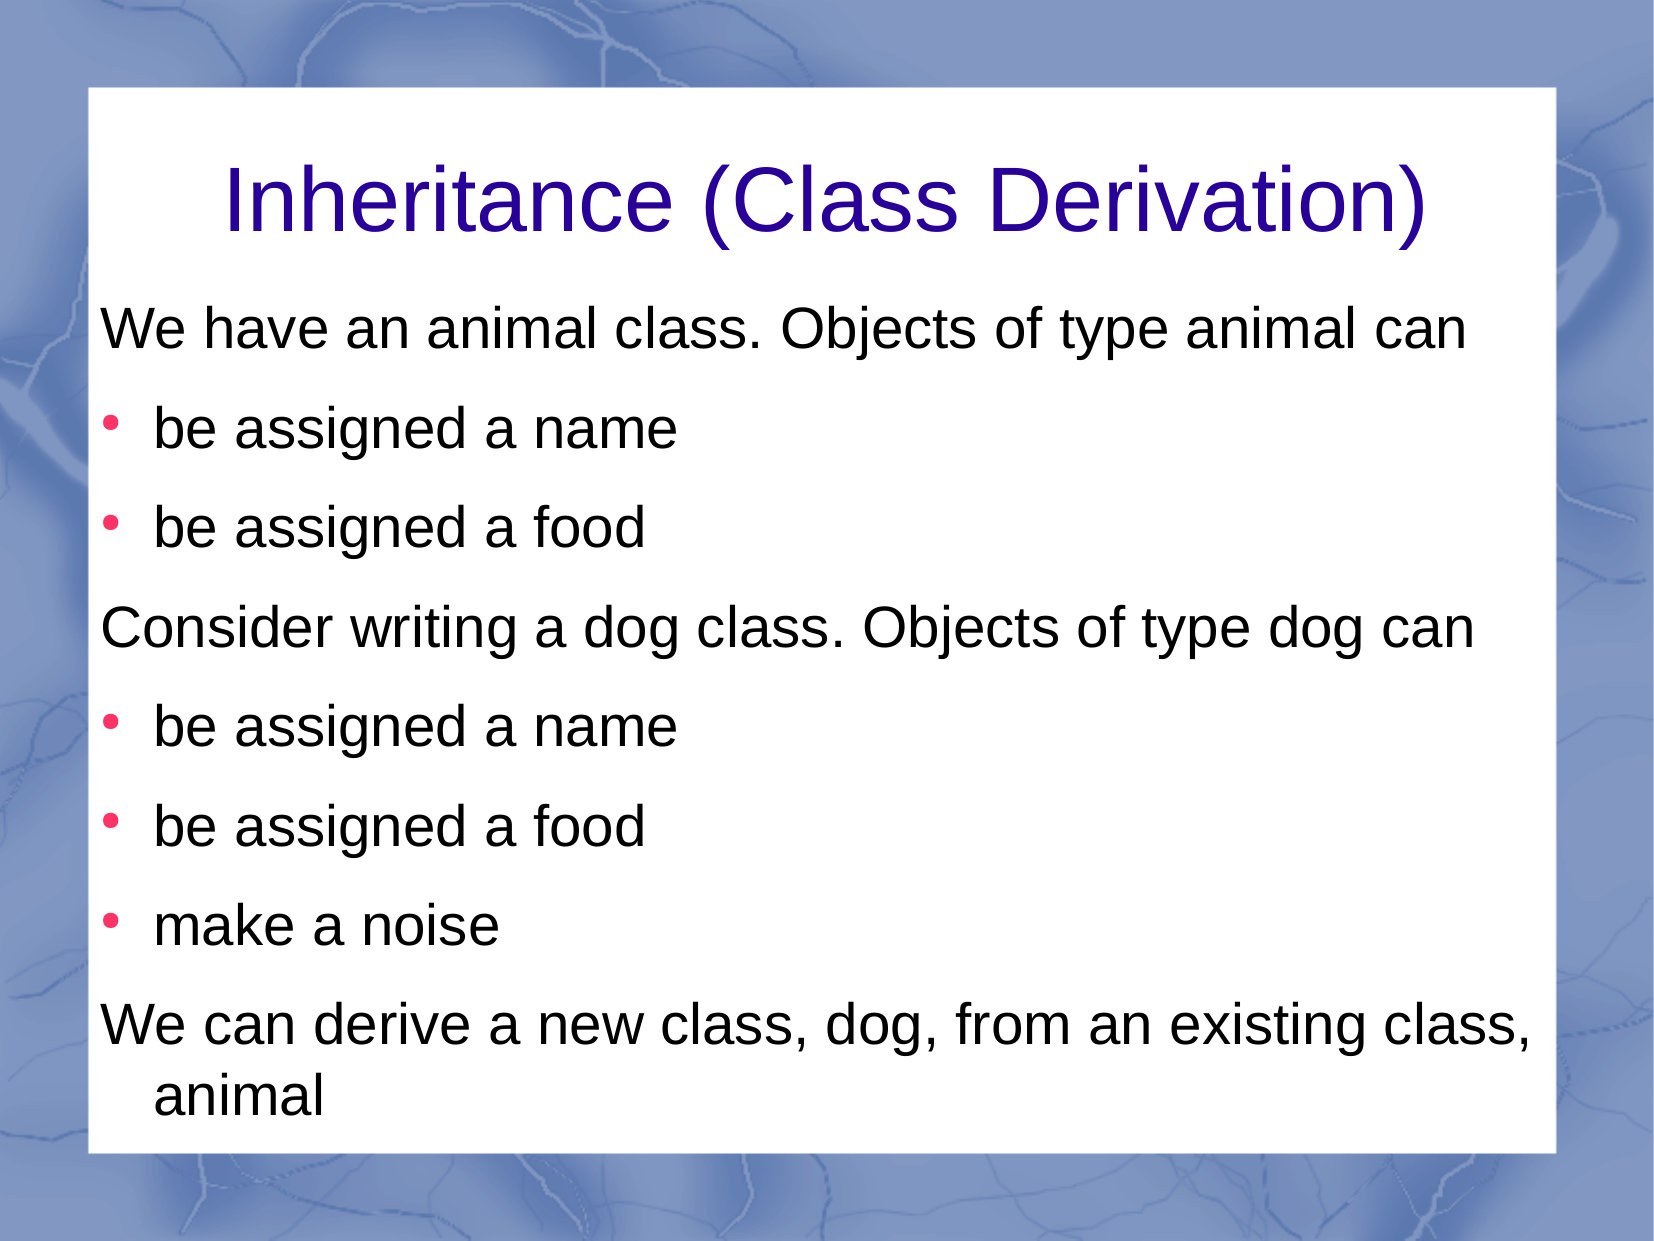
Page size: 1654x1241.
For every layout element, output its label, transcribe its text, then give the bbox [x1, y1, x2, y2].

list We have an animal class. Objects of type animal can be assigned a name be assigned a food Consider writing a dog class. Objects of type dog can be assigned a name be assigned a food make a noise We can derive a new class, dog, from an existing class, animal [82, 290, 1571, 1185]
title Inheritance (Class Derivation) [118, 90, 1536, 290]
picture [0, 0, 1654, 1241]
